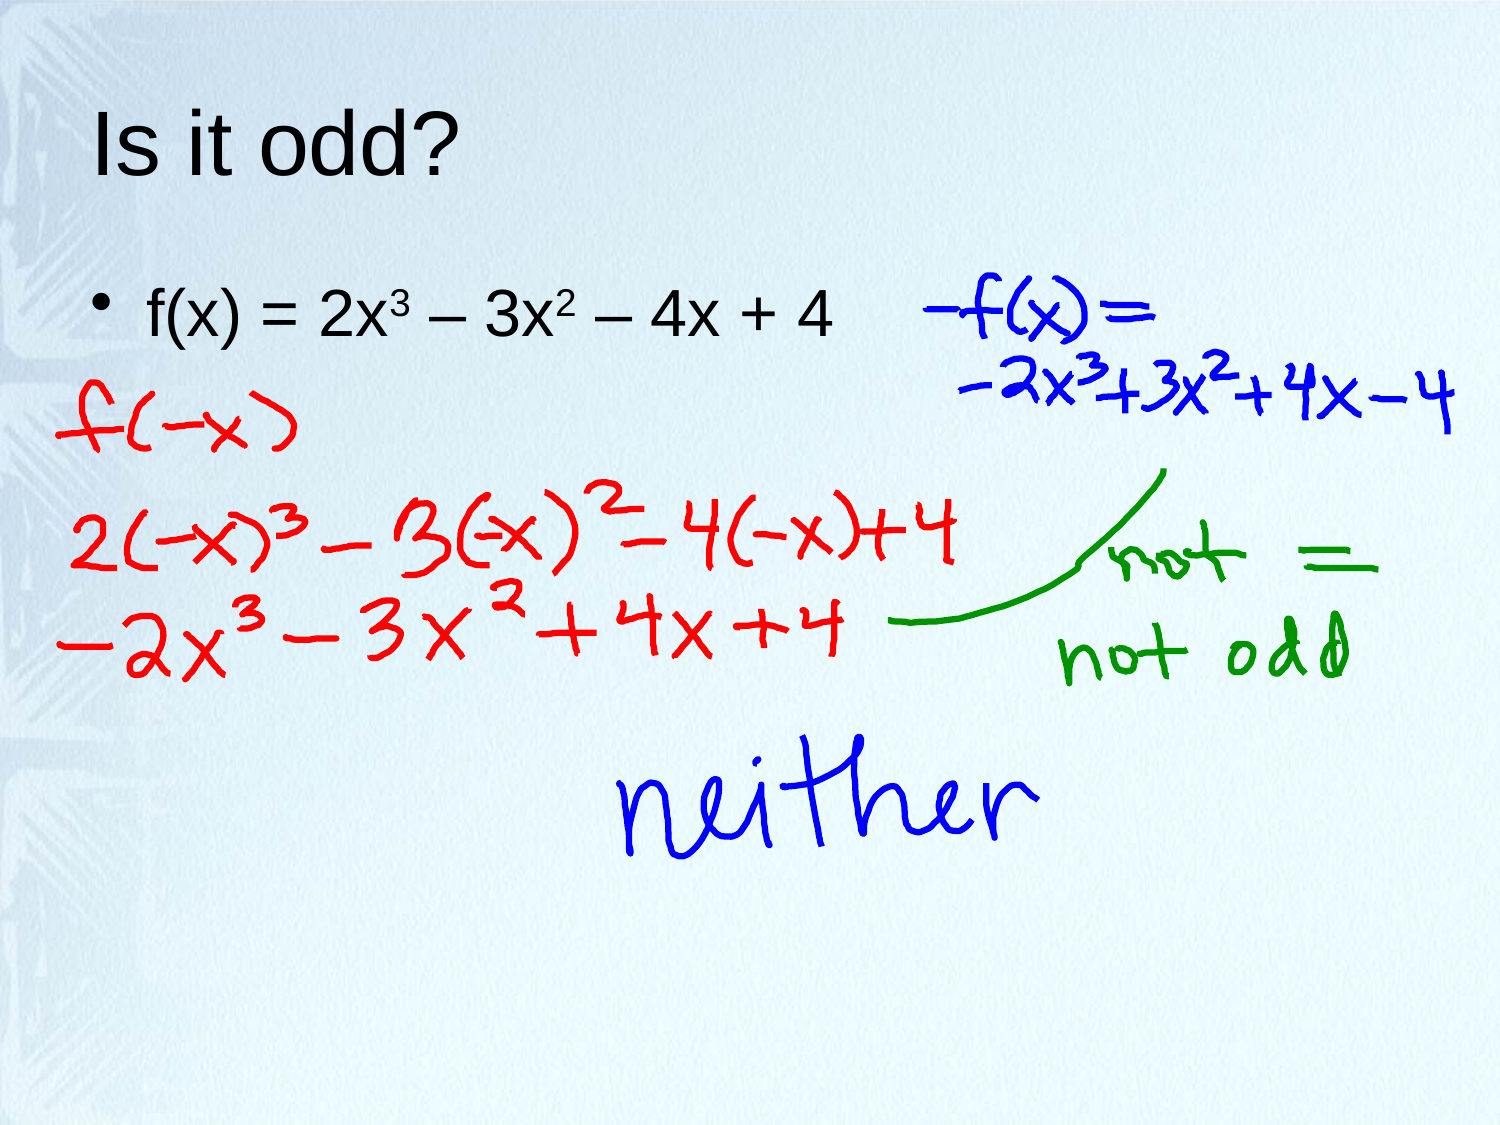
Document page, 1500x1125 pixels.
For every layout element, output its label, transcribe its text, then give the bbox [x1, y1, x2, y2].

text_box [834, 491, 858, 559]
text_box [250, 391, 295, 450]
text_box [985, 783, 1039, 839]
text_box [1054, 277, 1086, 343]
text_box [799, 518, 821, 558]
text_box [1235, 394, 1272, 398]
text_box [1206, 555, 1225, 582]
text_box [618, 778, 771, 858]
text_box [229, 513, 269, 571]
text_box [1185, 550, 1247, 557]
text_box [214, 545, 235, 564]
text_box [1121, 368, 1125, 393]
text_box [959, 384, 992, 392]
text_box [427, 608, 470, 660]
text_box [801, 609, 833, 627]
text_box [1110, 547, 1156, 580]
text_box [285, 636, 338, 641]
text_box [88, 432, 103, 452]
text_box [1100, 302, 1150, 308]
text_box [586, 481, 645, 513]
text_box [1252, 376, 1259, 394]
text_box [1059, 389, 1074, 404]
text_box [1204, 351, 1240, 379]
text_box [503, 518, 535, 552]
text_box [1110, 647, 1136, 673]
text_box [185, 633, 205, 651]
text_box [735, 623, 789, 632]
text_box [810, 792, 823, 847]
text_box [516, 537, 540, 560]
text_box [1044, 370, 1059, 388]
text_box [694, 635, 713, 658]
text_box [1107, 315, 1156, 320]
text_box [445, 636, 464, 659]
text_box [1047, 318, 1061, 332]
text_box [193, 526, 212, 544]
text_box [1095, 393, 1140, 399]
text_box [234, 596, 263, 630]
text_box [1030, 301, 1047, 319]
text_box [58, 643, 114, 648]
text_box [887, 468, 1165, 624]
text_box [961, 309, 1003, 317]
text_box [129, 392, 153, 450]
text_box [1060, 641, 1102, 685]
text_box [1183, 378, 1192, 392]
text_box [1340, 396, 1362, 416]
text_box [1157, 551, 1188, 578]
text_box [1324, 377, 1341, 398]
text_box [81, 381, 113, 430]
text_box [1440, 371, 1449, 435]
title Is it odd? [74, 44, 1426, 233]
text_box [72, 516, 118, 569]
text_box [755, 533, 787, 538]
text_box [1143, 362, 1178, 410]
text_box [622, 540, 666, 546]
text_box [459, 494, 490, 566]
text_box [228, 434, 246, 447]
text_box [157, 535, 197, 544]
text_box [57, 428, 125, 437]
text_box [878, 509, 883, 530]
text_box [1306, 565, 1379, 571]
text_box [708, 499, 716, 569]
text_box [792, 519, 810, 535]
text_box [544, 491, 577, 575]
text_box [979, 313, 992, 339]
text_box [1417, 373, 1442, 398]
text_box [1286, 364, 1314, 421]
text_box [491, 580, 525, 616]
text_box [924, 307, 959, 311]
text_box [123, 615, 171, 676]
text_box [1444, 387, 1455, 396]
text_box [1138, 648, 1188, 656]
text_box [1256, 396, 1263, 415]
text_box [1318, 380, 1356, 417]
text_box [184, 632, 222, 680]
text_box [877, 532, 885, 561]
text_box [618, 602, 651, 623]
text_box [1123, 396, 1127, 414]
text_box [164, 423, 205, 429]
text_box [205, 414, 228, 434]
text_box [1270, 618, 1306, 675]
text_box [945, 499, 954, 564]
text_box [1175, 374, 1205, 414]
text_box [396, 499, 450, 576]
text_box [1077, 353, 1107, 384]
text_box [572, 634, 579, 655]
text_box [1191, 394, 1207, 414]
text_box [126, 511, 158, 569]
text_box [538, 632, 597, 636]
text_box [1154, 622, 1163, 650]
picture [0, 0, 1500, 1125]
text_box [729, 497, 756, 565]
text_box [648, 595, 657, 656]
text_box [673, 612, 712, 659]
text_box [917, 504, 946, 529]
text_box [206, 653, 226, 676]
text_box [323, 544, 372, 551]
text_box [685, 502, 712, 530]
text_box [760, 608, 764, 623]
text_box [781, 736, 973, 835]
list f(x) = 2x3 – 3x2 – 4x + 4 [74, 262, 1426, 1006]
text_box [1322, 612, 1347, 677]
text_box [830, 601, 840, 657]
text_box [977, 274, 1000, 309]
text_box [761, 630, 765, 649]
text_box [271, 505, 307, 537]
text_box [490, 518, 516, 538]
text_box [423, 615, 444, 637]
text_box [673, 612, 692, 634]
text_box [193, 523, 236, 563]
text_box [1046, 373, 1072, 405]
text_box [1002, 357, 1039, 402]
text_box [1009, 277, 1030, 333]
text_box [812, 535, 833, 554]
text_box [213, 418, 240, 451]
text_box [1160, 653, 1169, 678]
text_box [362, 599, 402, 659]
text_box [861, 529, 906, 534]
text_box [1230, 643, 1255, 673]
text_box [1030, 305, 1058, 340]
text_box [569, 603, 576, 632]
text_box [1370, 396, 1407, 402]
text_box [1202, 521, 1214, 553]
text_box [801, 735, 811, 782]
